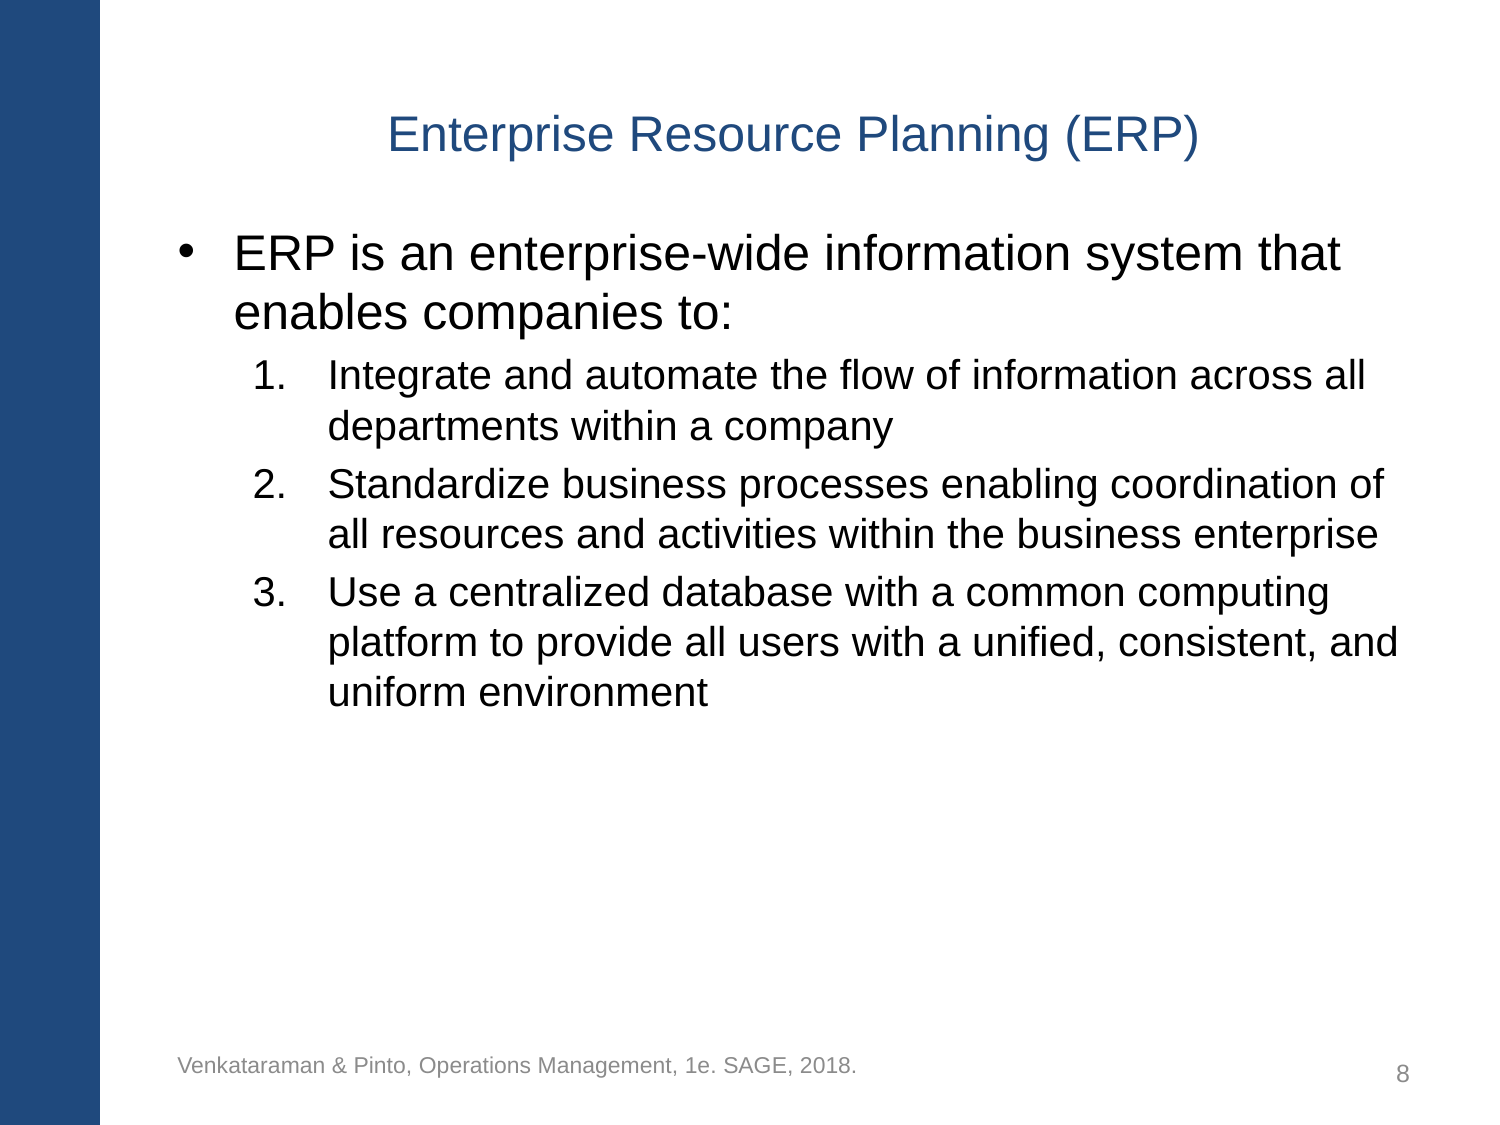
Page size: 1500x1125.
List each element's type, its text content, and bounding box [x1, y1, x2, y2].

title Enterprise Resource Planning (ERP) [162, 37, 1425, 212]
list ERP is an enterprise-wide information system that enables companies to: Integrate and automate the flow of information across all departments within a company Standardize business processes enabling coordination of all resources and activities within the business enterprise Use a centralized database with a common computing platform to provide all users with a unified, consistent, and uniform environment [162, 212, 1425, 1025]
footer Venkataraman & Pinto, Operations Management, 1e. SAGE, 2018. [162, 1042, 1313, 1103]
slide_number 8 [1350, 1042, 1425, 1103]
